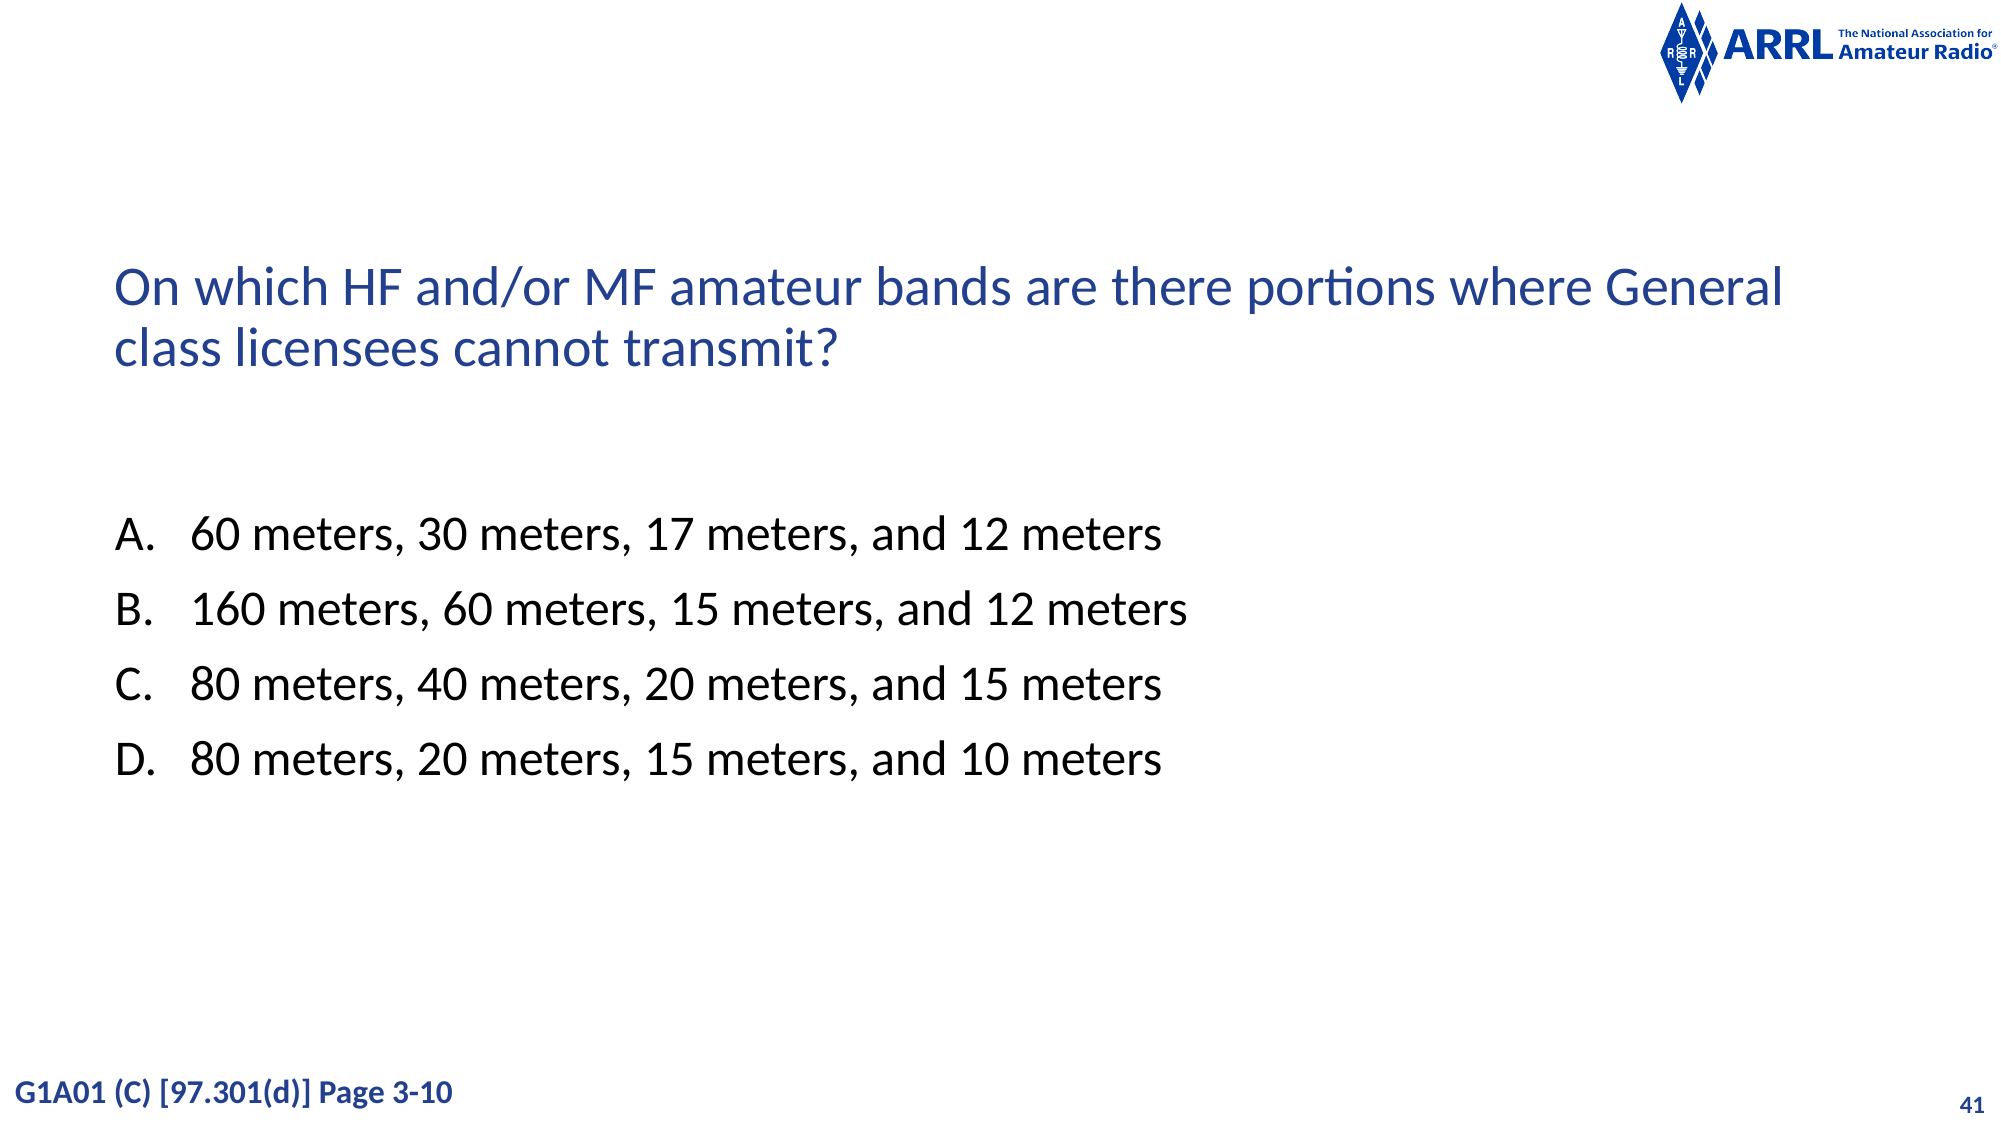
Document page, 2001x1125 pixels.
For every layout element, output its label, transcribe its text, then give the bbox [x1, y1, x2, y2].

title On which HF and/or MF amateur bands are there portions where General class licensees cannot transmit? [99, 249, 1900, 388]
picture [1658, 0, 1999, 106]
text_box G1A01 (C) [97.301(d)] Page 3-10 [0, 1062, 1313, 1118]
list 60 meters, 30 meters, 17 meters, and 12 meters 160 meters, 60 meters, 15 meters, and 12 meters 80 meters, 40 meters, 20 meters, and 15 meters 80 meters, 20 meters, 15 meters, and 10 meters [99, 500, 1900, 1005]
text_box 41 [1899, 1081, 2000, 1125]
